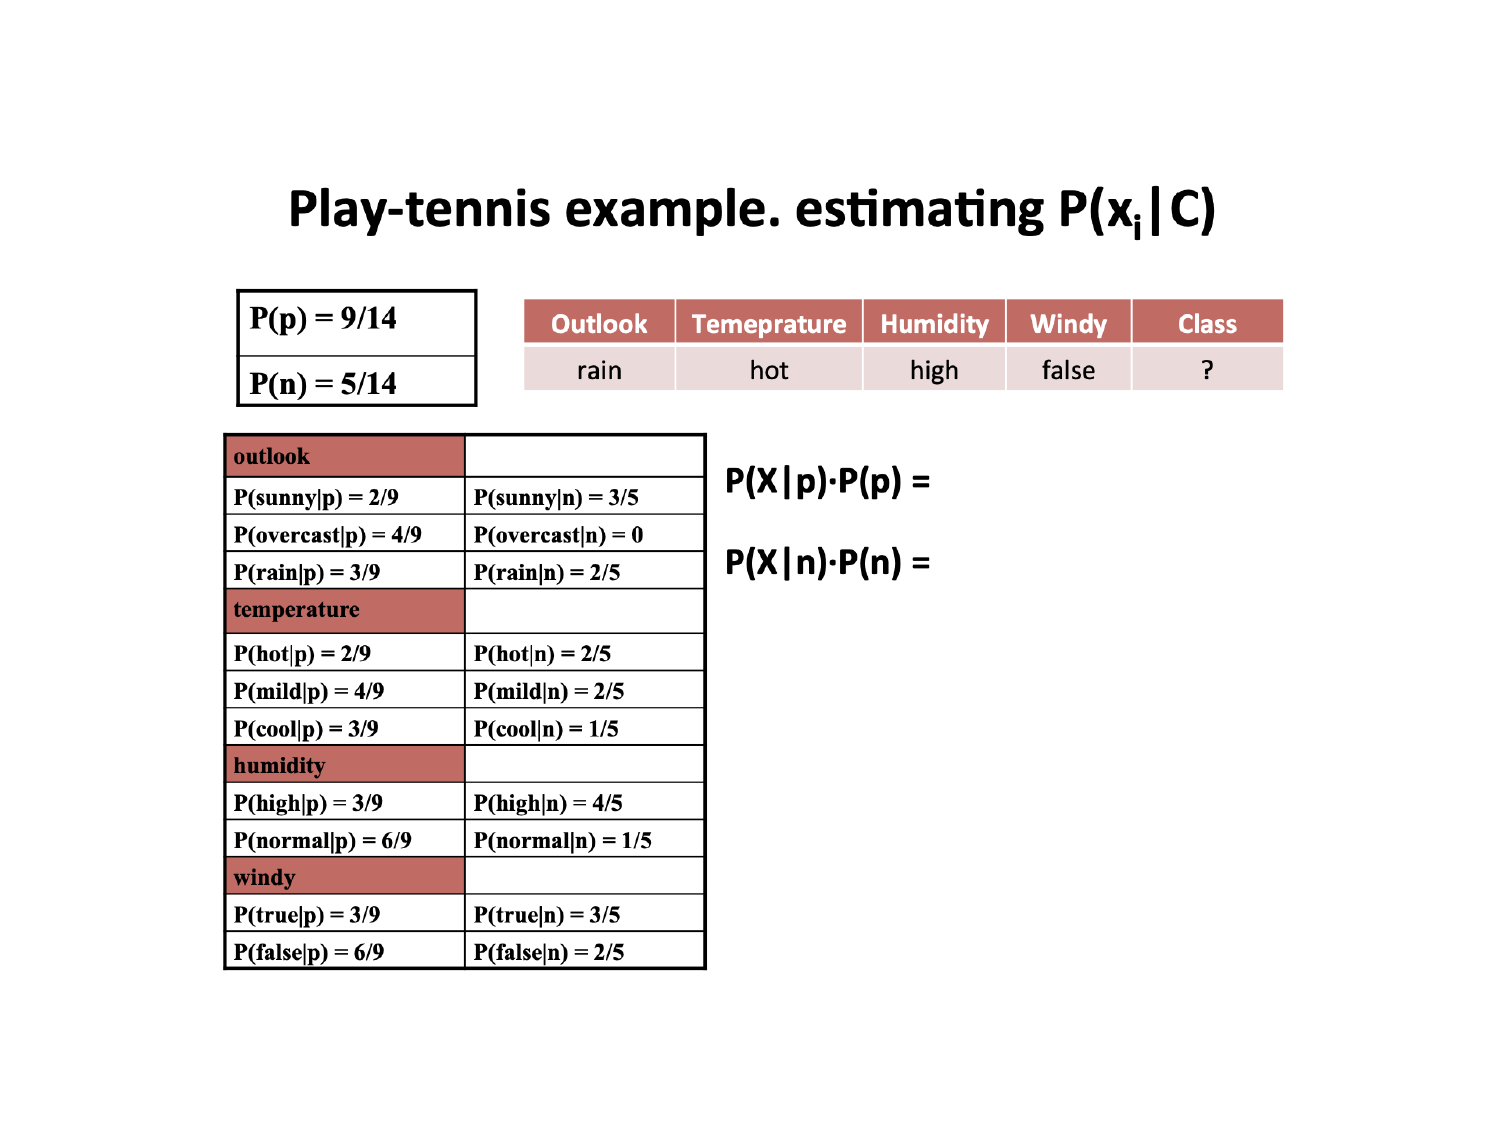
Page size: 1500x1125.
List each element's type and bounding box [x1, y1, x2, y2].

picture [184, 141, 1316, 984]
